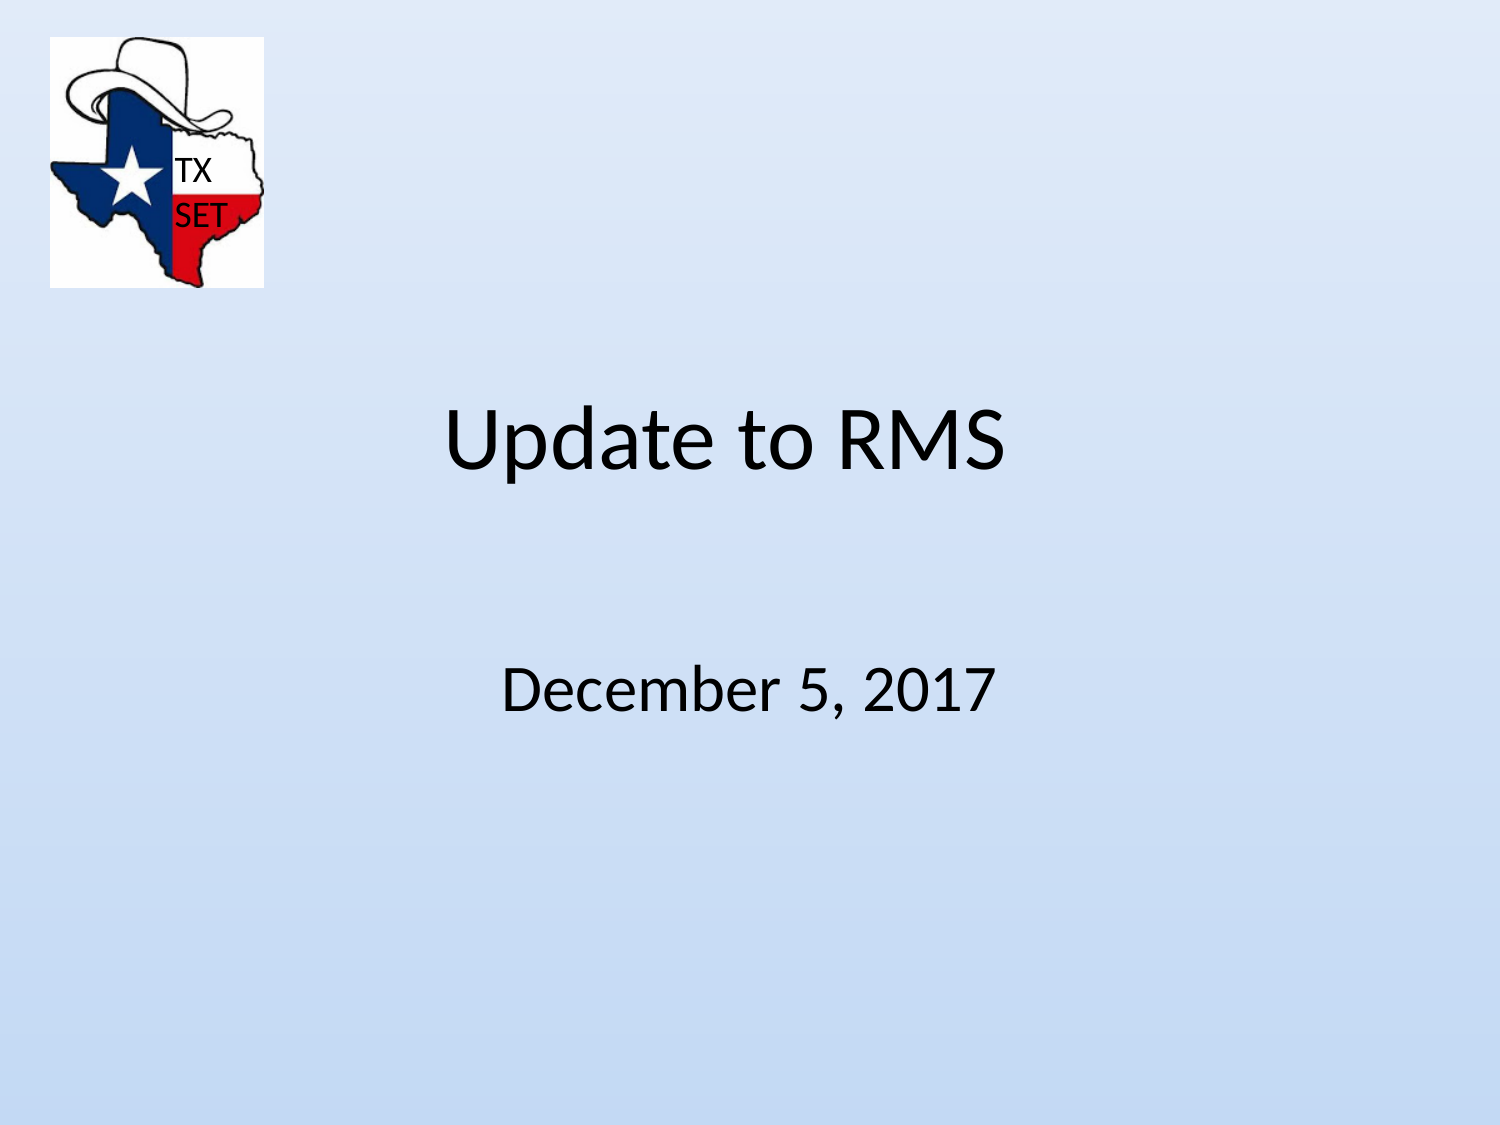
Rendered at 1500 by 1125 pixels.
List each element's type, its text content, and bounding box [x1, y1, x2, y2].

subtitle December 5, 2017 [225, 637, 1275, 925]
title Update to RMS [87, 312, 1363, 554]
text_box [49, 37, 264, 288]
